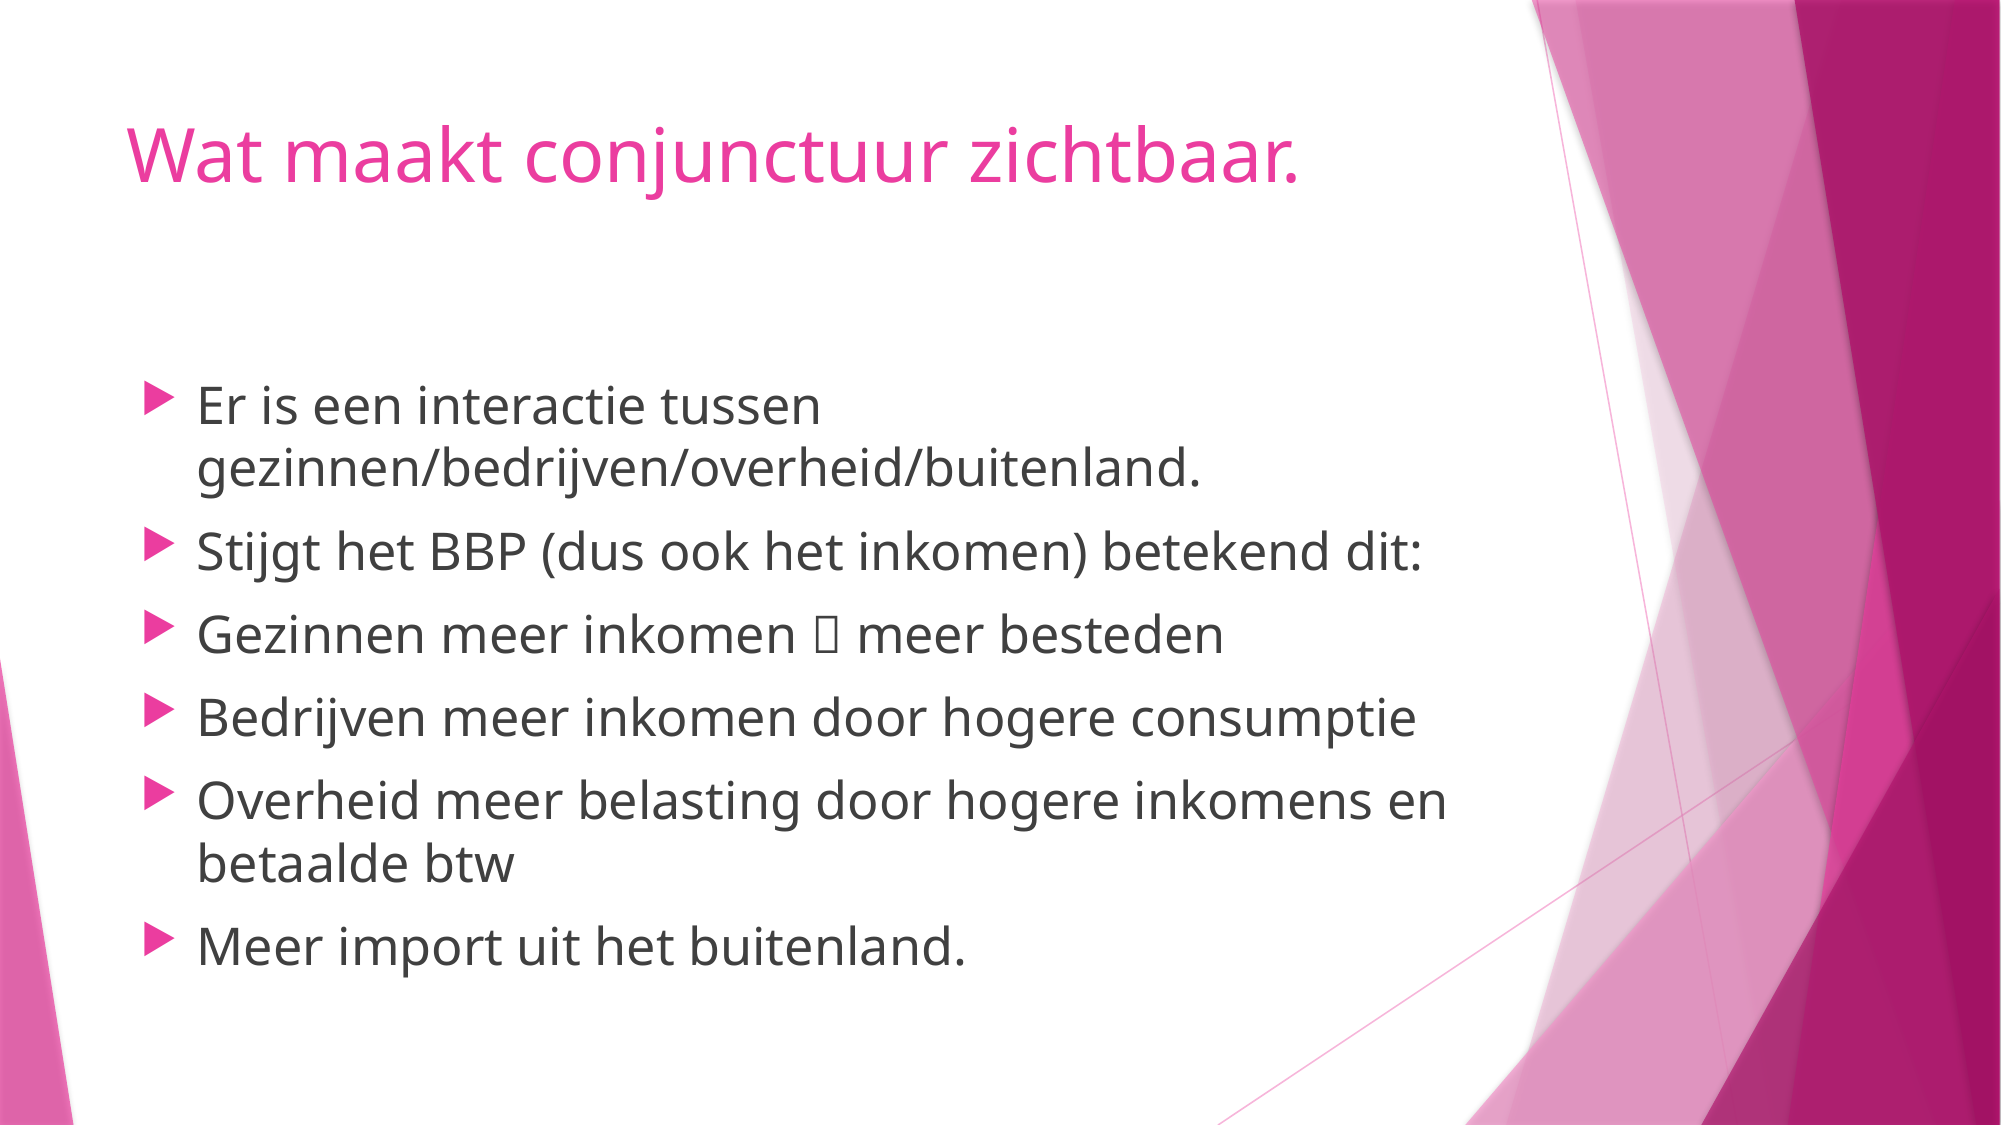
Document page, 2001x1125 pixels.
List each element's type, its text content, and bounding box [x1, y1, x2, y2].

list Er is een interactie tussen gezinnen/bedrijven/overheid/buitenland. Stijgt het BBP (dus ook het inkomen) betekend dit: Gezinnen meer inkomen  meer besteden Bedrijven meer inkomen door hogere consumptie Overheid meer belasting door hogere inkomens en betaalde btw Meer import uit het buitenland. [125, 364, 1536, 1002]
title Wat maakt conjunctuur zichtbaar. [111, 99, 1522, 317]
